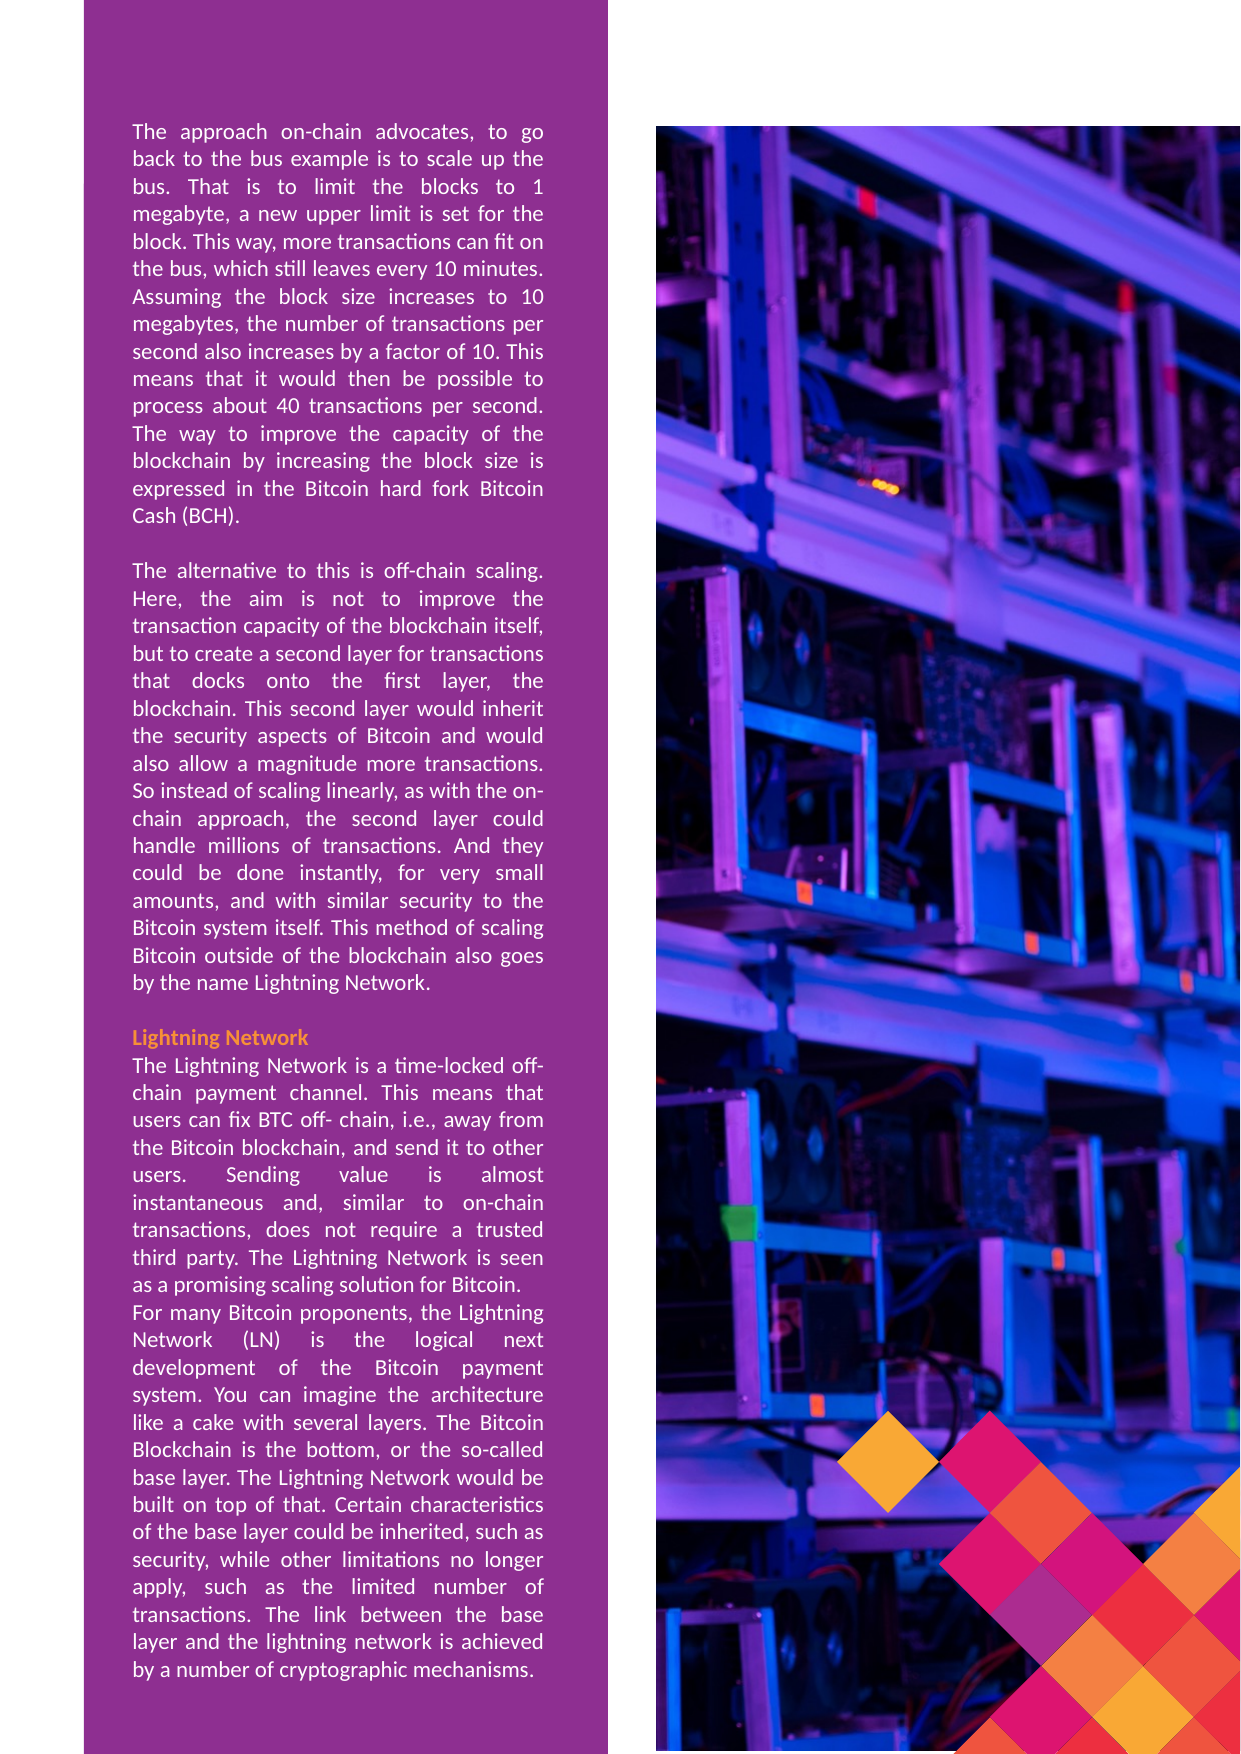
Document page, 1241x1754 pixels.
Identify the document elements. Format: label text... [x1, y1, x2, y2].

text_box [851, 1410, 1241, 1754]
list The approach on-chain advocates, to go back to the bus example is to scale up the bus. That is to limit the blocks to 1 megabyte, a new upper limit is set for the block. This way, more transactions can fit on the bus, which still leaves every 10 minutes. Assuming the block size increases to 10 megabytes, the number of transactions per second also increases by a factor of 10. This means that it would then be possible to process about 40 transactions per second. The way to improve the capacity of the blockchain by increasing the block size is expressed in the Bitcoin hard fork Bitcoin Cash (BCH). The alternative to this is off-chain scaling. Here, the aim is not to improve the transaction capacity of the blockchain itself, but to create a second layer for transactions that docks onto the first layer, the blockchain. This second layer would inherit the security aspects of Bitcoin and would also allow a magnitude more transactions. So instead of scaling linearly, as with the on-chain approach, the second layer could handle millions of transactions. And they could be done instantly, for very small amounts, and with similar security to the Bitcoin system itself. This method of scaling Bitcoin outside of the blockchain also goes by the name Lightning Network. Lightning Network The Lightning Network is a time-locked off-chain payment channel. This means that users can fix BTC off- chain, i.e., away from the Bitcoin blockchain, and send it to other users. Sending value is almost instantaneous and, similar to on-chain transactions, does not require a trusted third party. The Lightning Network is seen as a promising scaling solution for Bitcoin. For many Bitcoin proponents, the Lightning Network (LN) is the logical next development of the Bitcoin payment system. You can imagine the architecture like a cake with several layers. The Bitcoin Blockchain is the bottom, or the so-called base layer. The Lightning Network would be built on top of that. Certain characteristics of the base layer could be inherited, such as security, while other limitations no longer apply, such as the limited number of transactions. The link between the base layer and the lightning network is achieved by a number of cryptographic mechanisms. [117, 109, 560, 1503]
text_box [83, 183, 608, 1754]
picture [656, 126, 1241, 1754]
